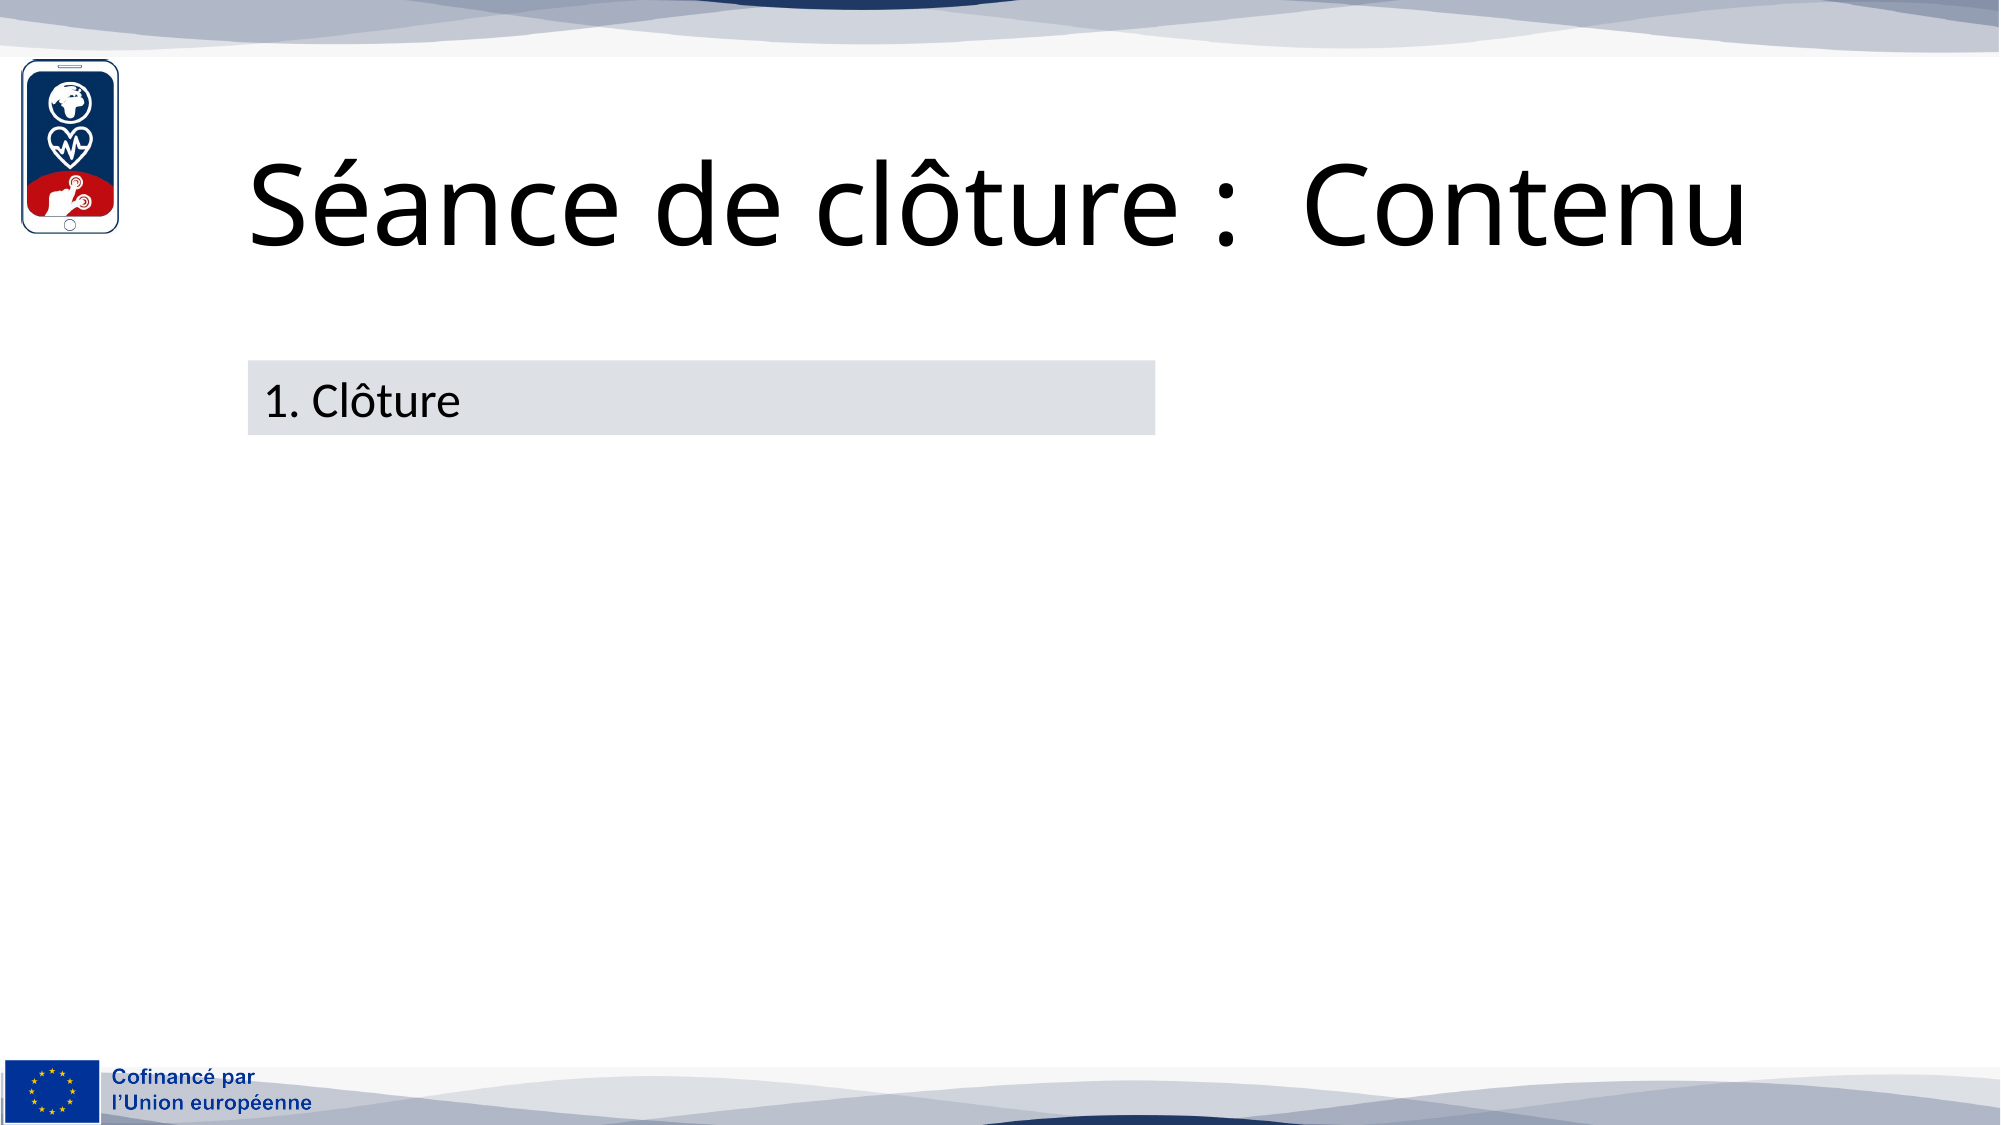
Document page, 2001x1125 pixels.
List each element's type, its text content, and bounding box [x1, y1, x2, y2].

picture [0, 1055, 2001, 1125]
picture [0, 0, 1999, 57]
title Séance de clôture : Contenu [137, 68, 1863, 278]
text_box 1. Clôture [247, 360, 1156, 436]
picture [21, 59, 119, 234]
